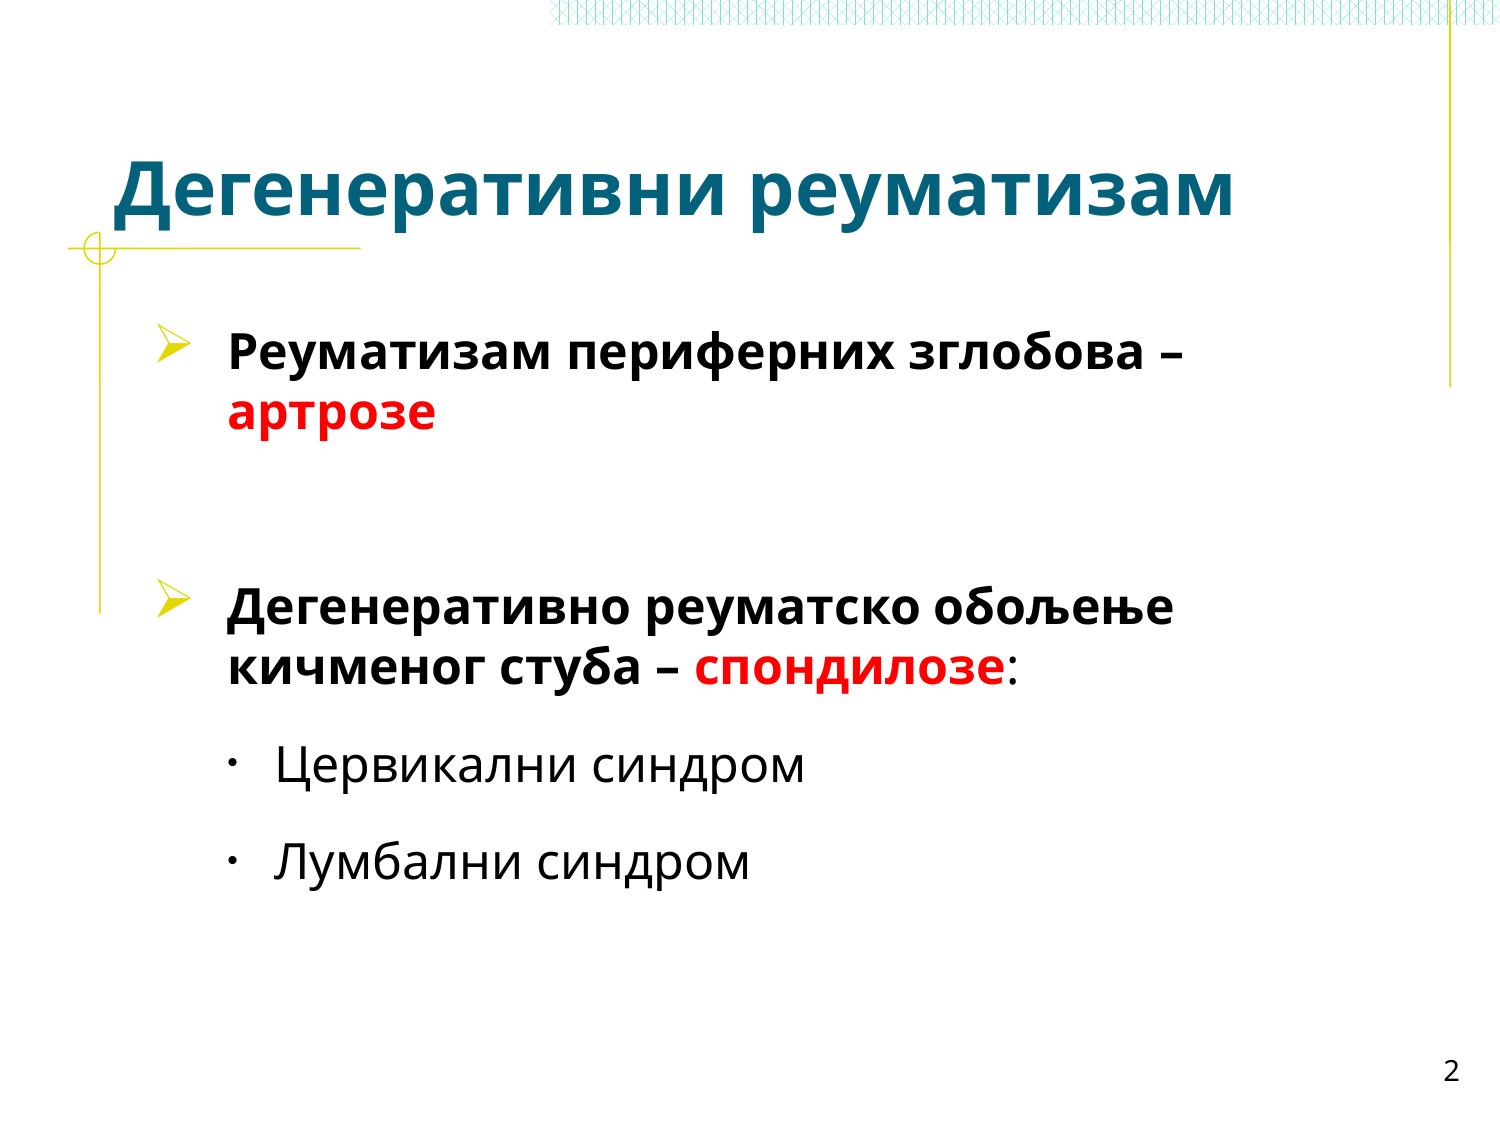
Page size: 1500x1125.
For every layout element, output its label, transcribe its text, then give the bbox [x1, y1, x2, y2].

slide_number 2 [1162, 1025, 1475, 1100]
list Реуматизам периферних зглобова – артрозе Дегенеративно реуматско обољење кичменог стуба – спондилозе: Цервикални синдром Лумбални синдром [137, 312, 1413, 988]
title Дегенеративни реуматизам [99, 49, 1376, 238]
